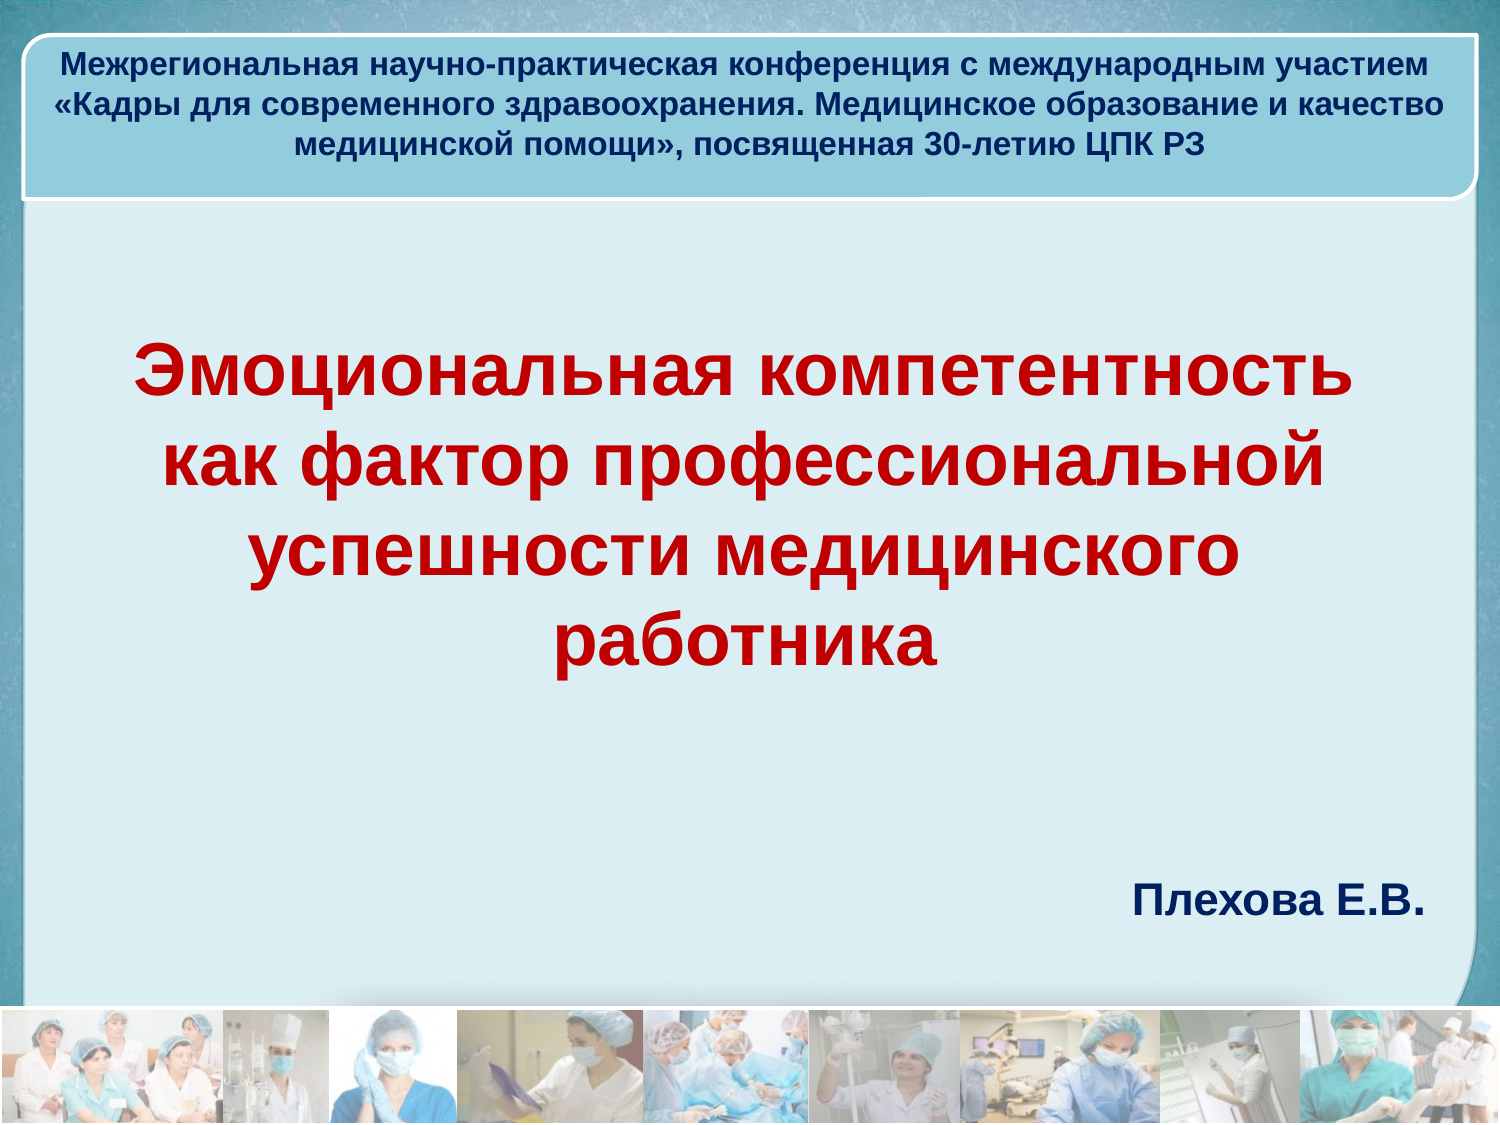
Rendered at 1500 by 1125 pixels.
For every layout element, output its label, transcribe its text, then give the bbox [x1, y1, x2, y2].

subtitle Плехова Е.В. [855, 857, 1442, 973]
picture [0, 0, 1500, 1006]
title Эмоциональная компетентность как фактор профессиональной успешности медицинского работника [53, 196, 1436, 716]
text_box Межрегиональная научно-практическая конференция с международным участием «Кадры для современного здравоохранения. Медицинское образование и качество медицинской помощи», посвященная 30-летию ЦПК РЗ [35, 35, 1465, 170]
text_box [127, 33, 1467, 201]
